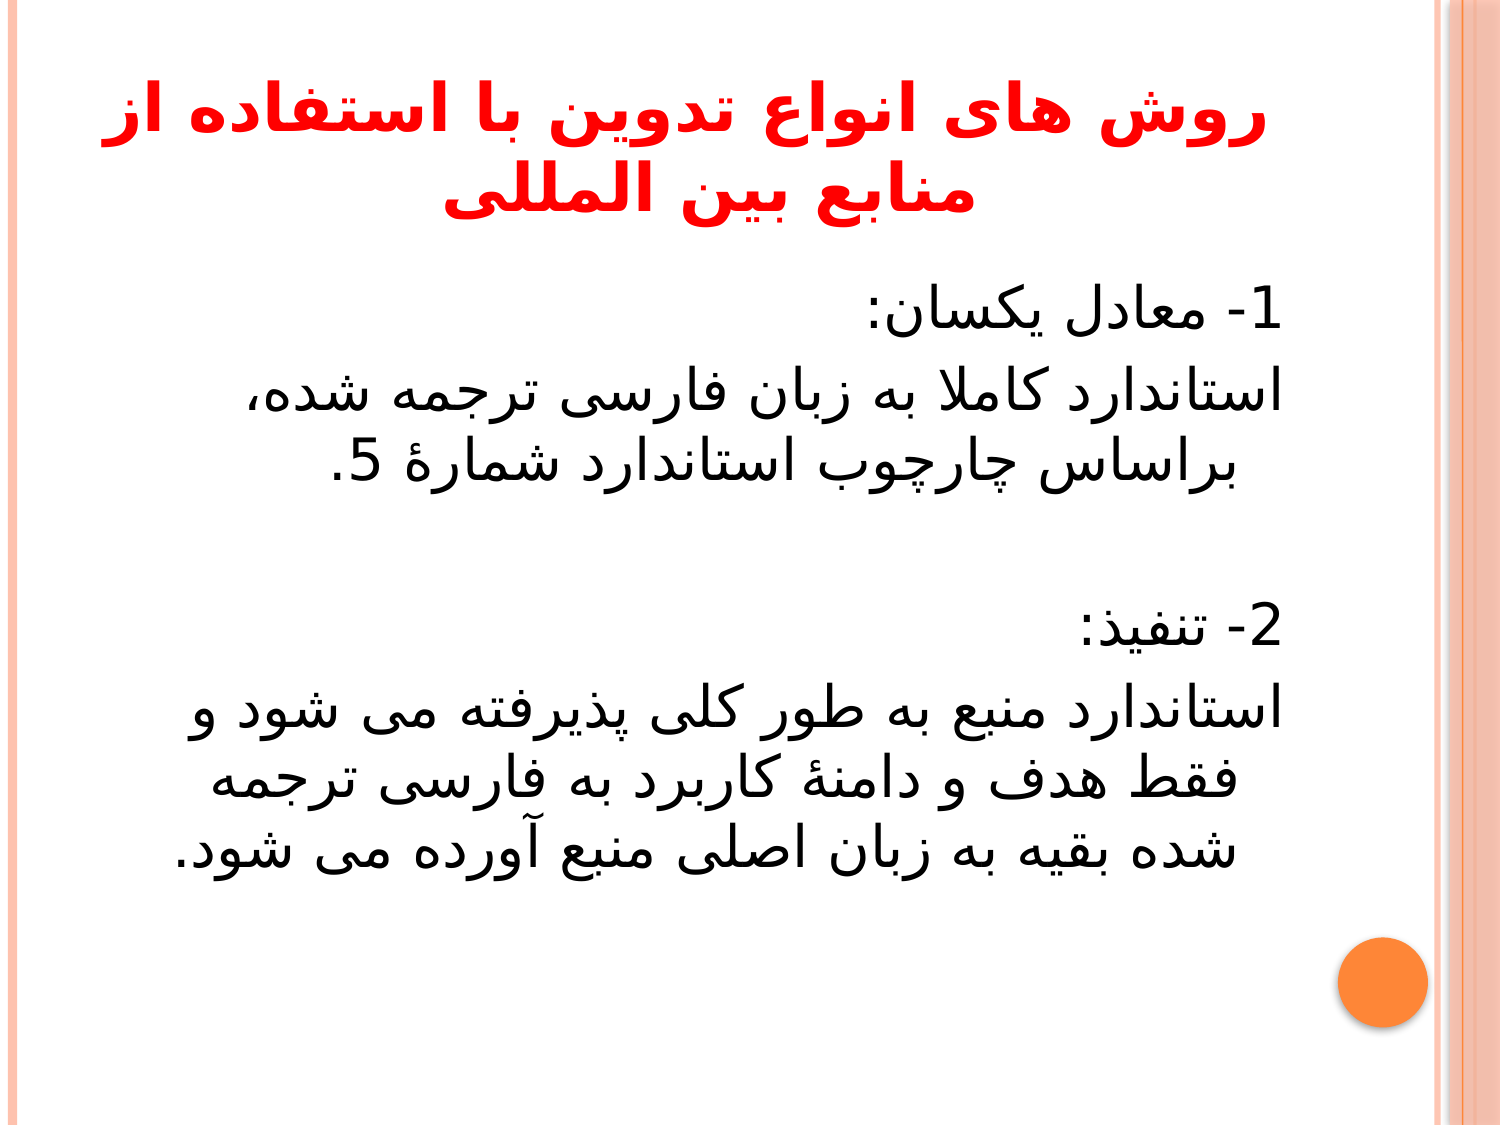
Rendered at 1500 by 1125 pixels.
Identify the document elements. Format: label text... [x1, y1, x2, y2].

title روش های انواع تدوین با استفاده از منابع بین المللی [75, 45, 1300, 233]
list 1- معادل یکسان: استاندارد کاملا به زبان فارسی ترجمه شده، براساس چارچوب استاندارد شمارۀ 5. 2- تنفیذ: استاندارد منبع به طور کلی پذیرفته می شود و فقط هدف و دامنۀ کاربرد به فارسی ترجمه شده بقیه به زبان اصلی منبع آورده می شود. [75, 262, 1300, 1062]
